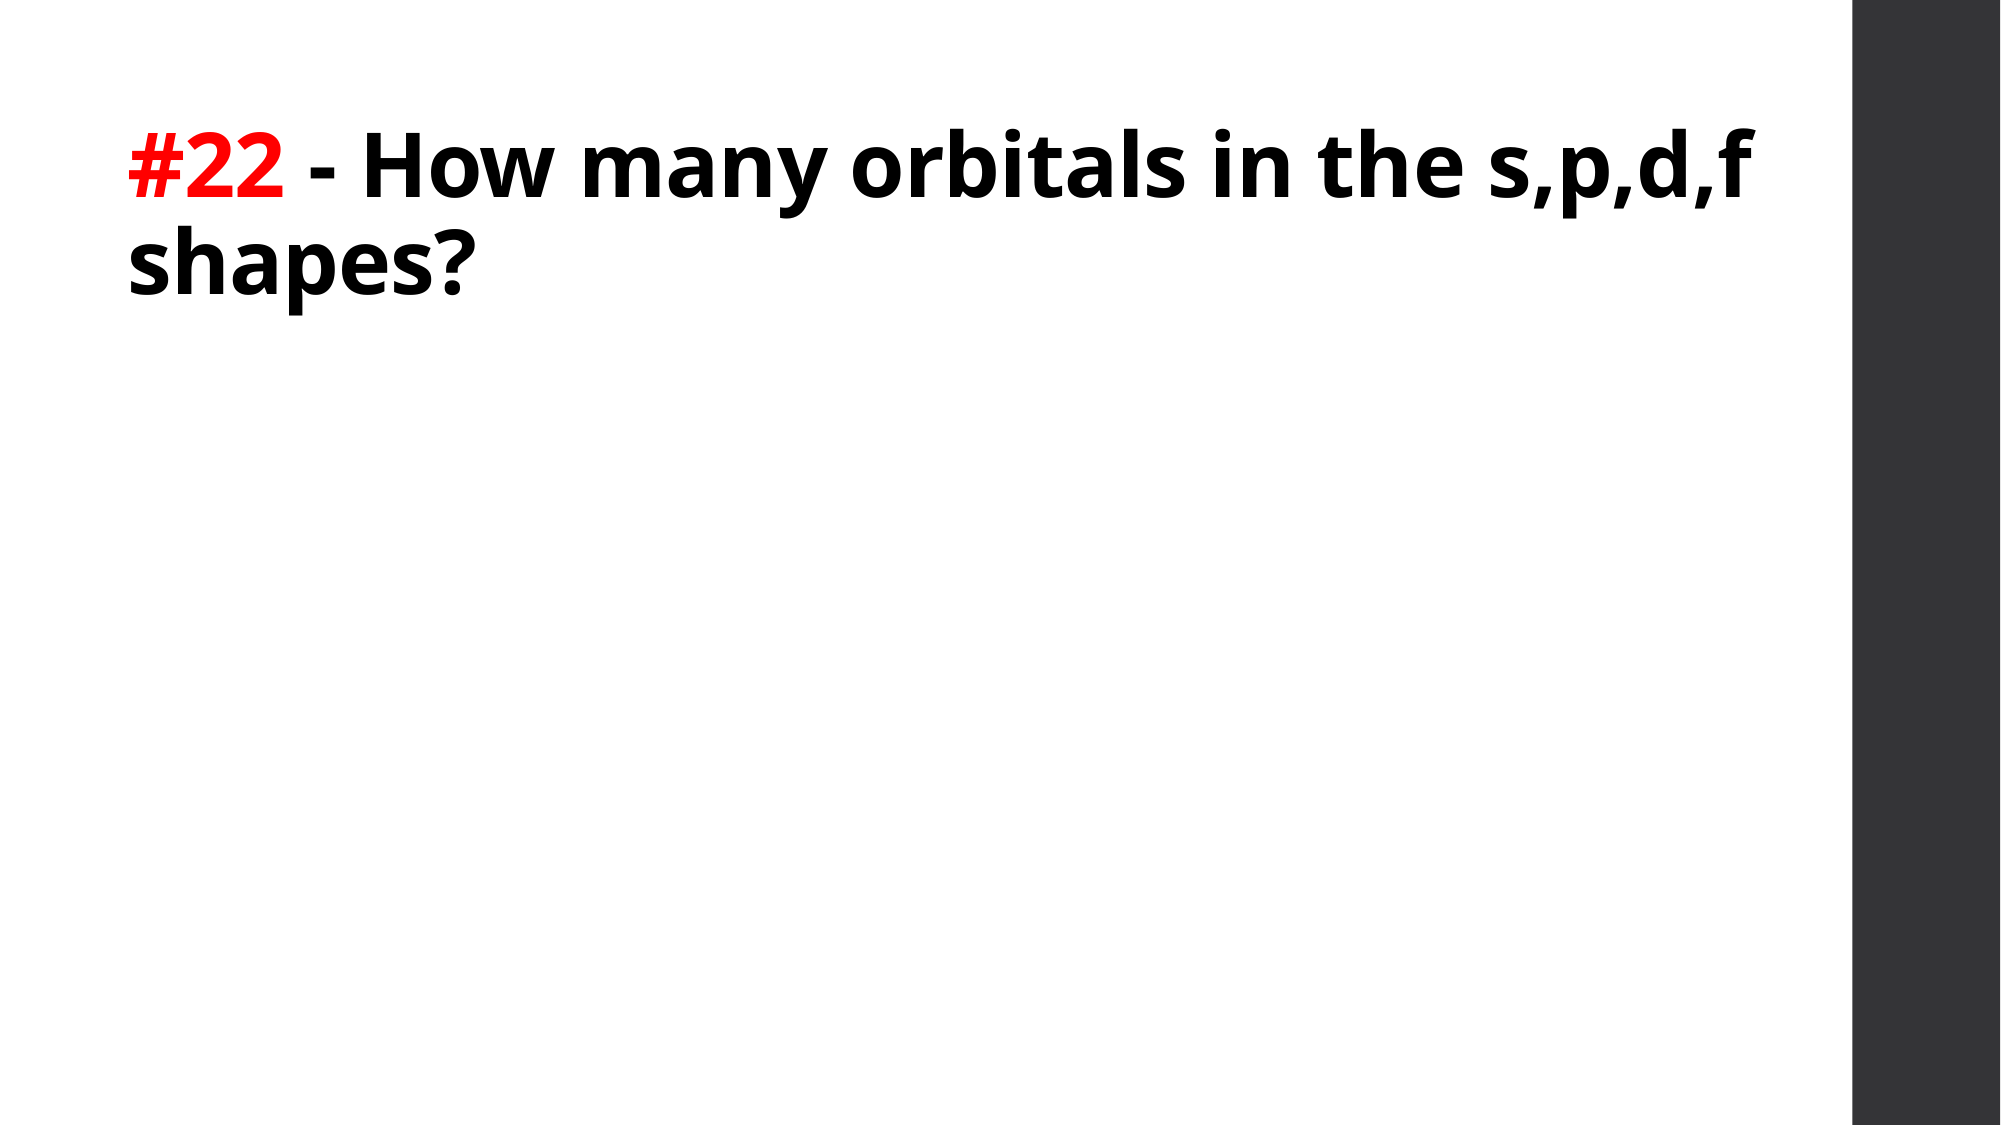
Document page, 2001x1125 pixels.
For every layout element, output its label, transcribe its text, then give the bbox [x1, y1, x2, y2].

title #22 - How many orbitals in the s,p,d,f shapes? [112, 112, 1818, 430]
